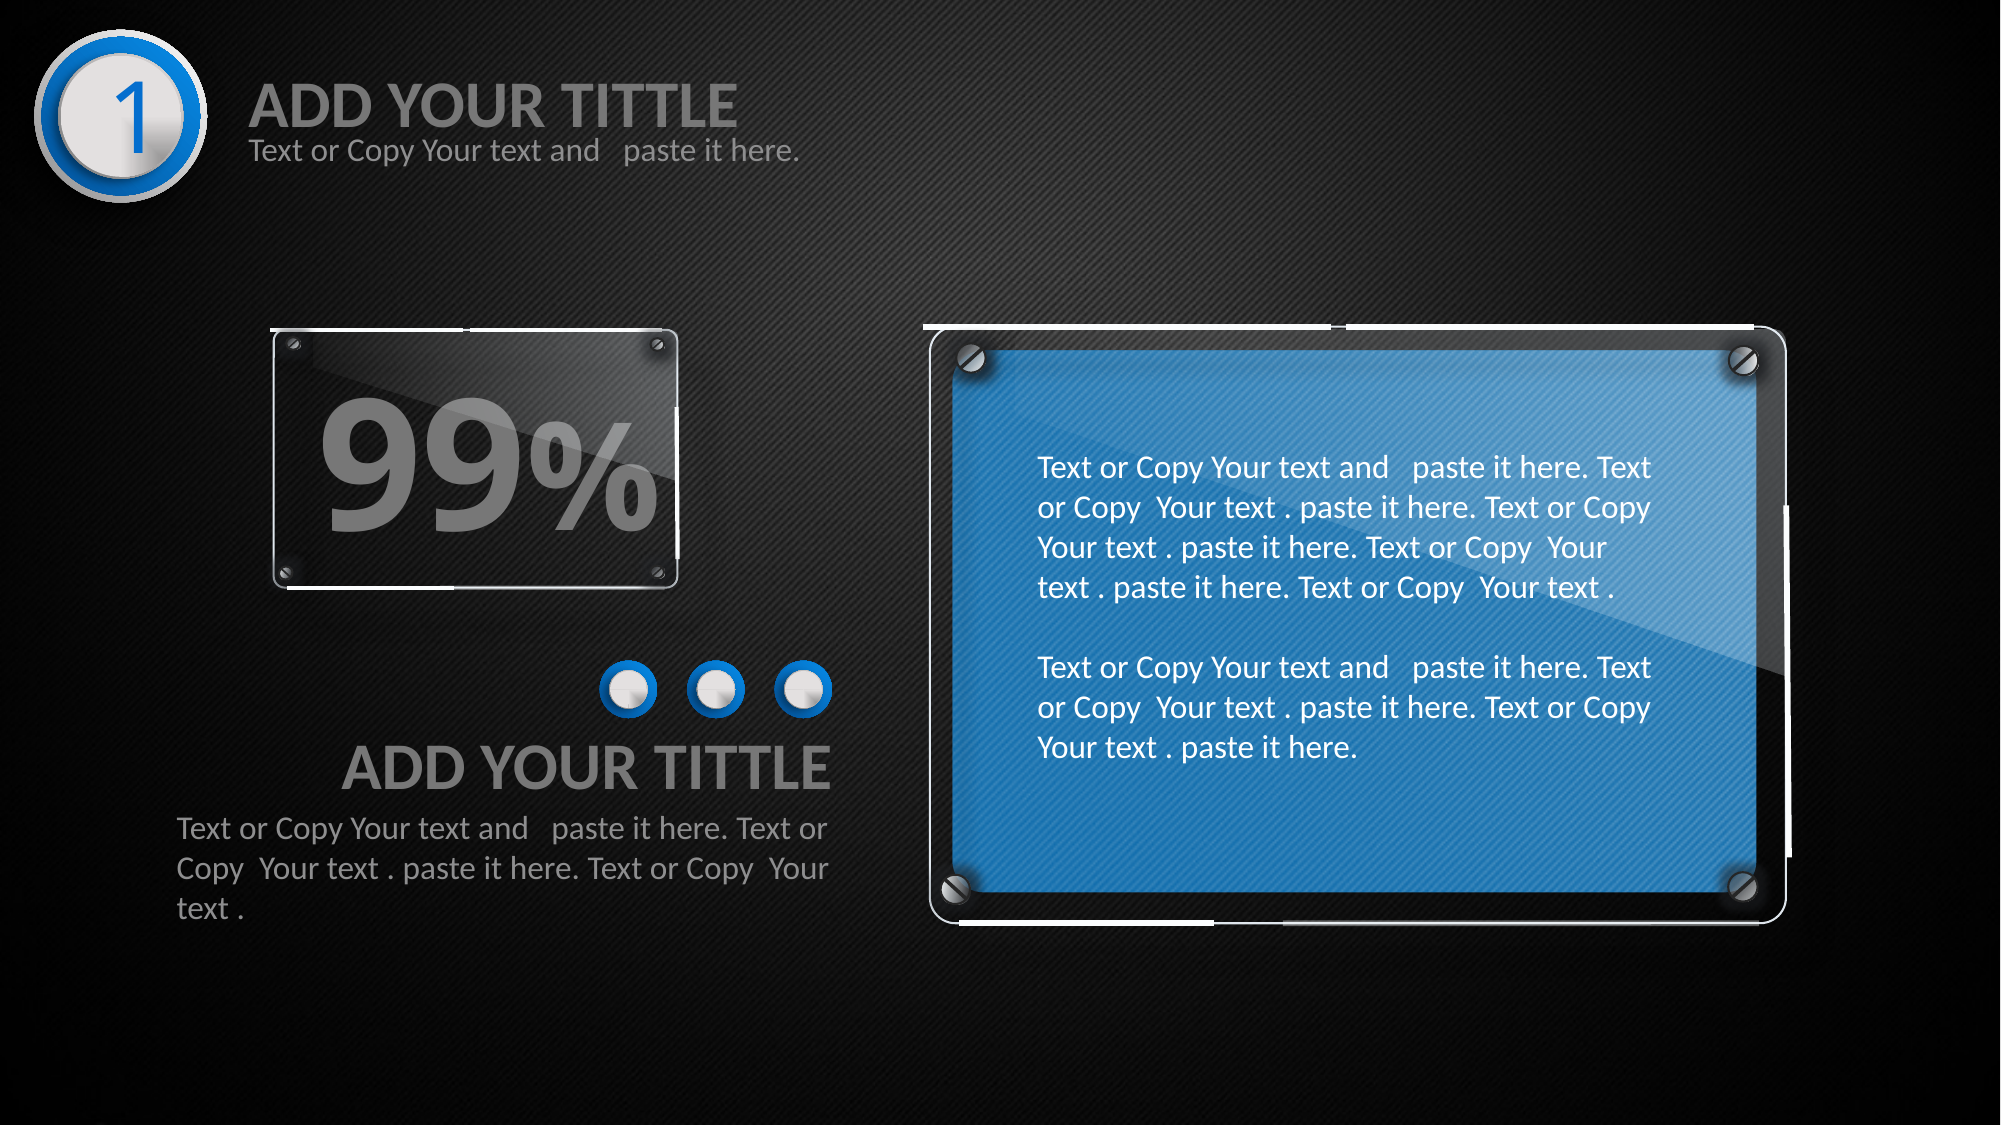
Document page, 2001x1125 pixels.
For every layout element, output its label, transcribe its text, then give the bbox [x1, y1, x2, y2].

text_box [922, 326, 1789, 924]
text_box Text or Copy Your text and paste it here. [233, 120, 883, 176]
text_box Text or Copy Your text and paste it here. Text or Copy Your text . paste it here. Text or Copy Your text . [161, 798, 855, 934]
text_box ADD YOUR TITTLE [319, 715, 855, 798]
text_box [774, 660, 832, 719]
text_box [687, 660, 745, 719]
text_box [34, 29, 208, 203]
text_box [599, 660, 657, 719]
picture [0, 0, 2001, 1125]
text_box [152, 329, 778, 588]
text_box ADD YOUR TITTLE [233, 53, 985, 149]
